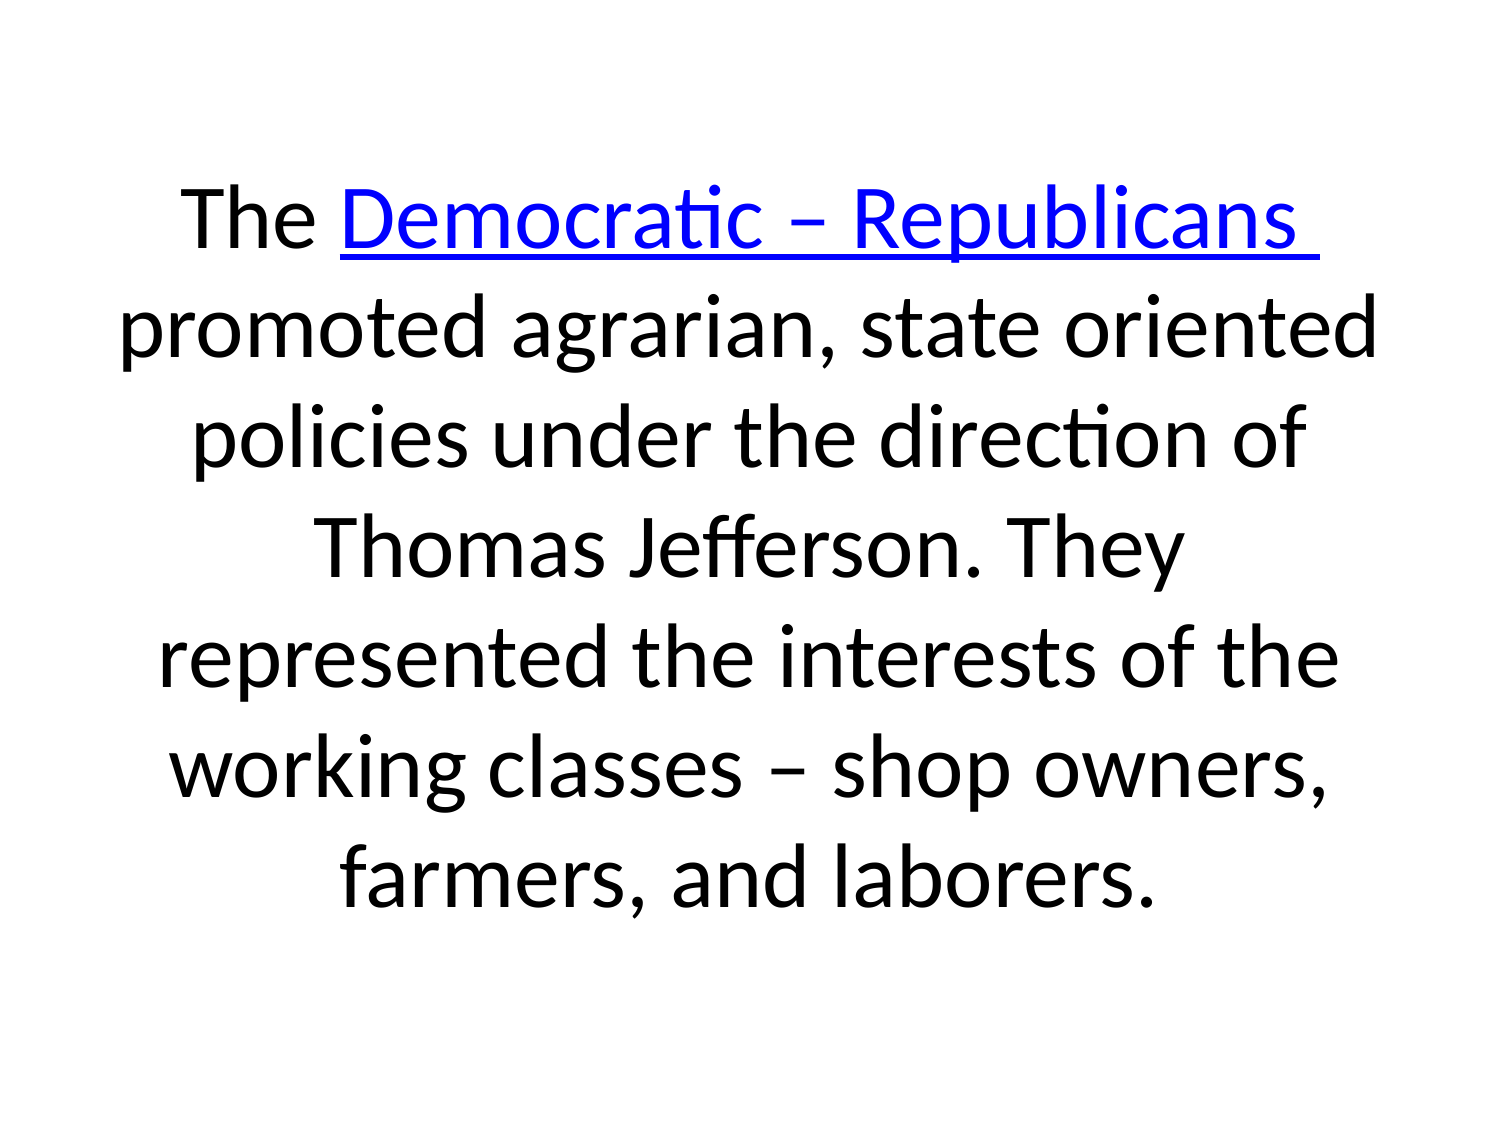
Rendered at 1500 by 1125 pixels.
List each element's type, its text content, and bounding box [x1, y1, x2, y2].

title The Democratic – Republicans promoted agrarian, state oriented policies under the direction of Thomas Jefferson. They represented the interests of the working classes – shop owners, farmers, and laborers. [74, 44, 1426, 1038]
